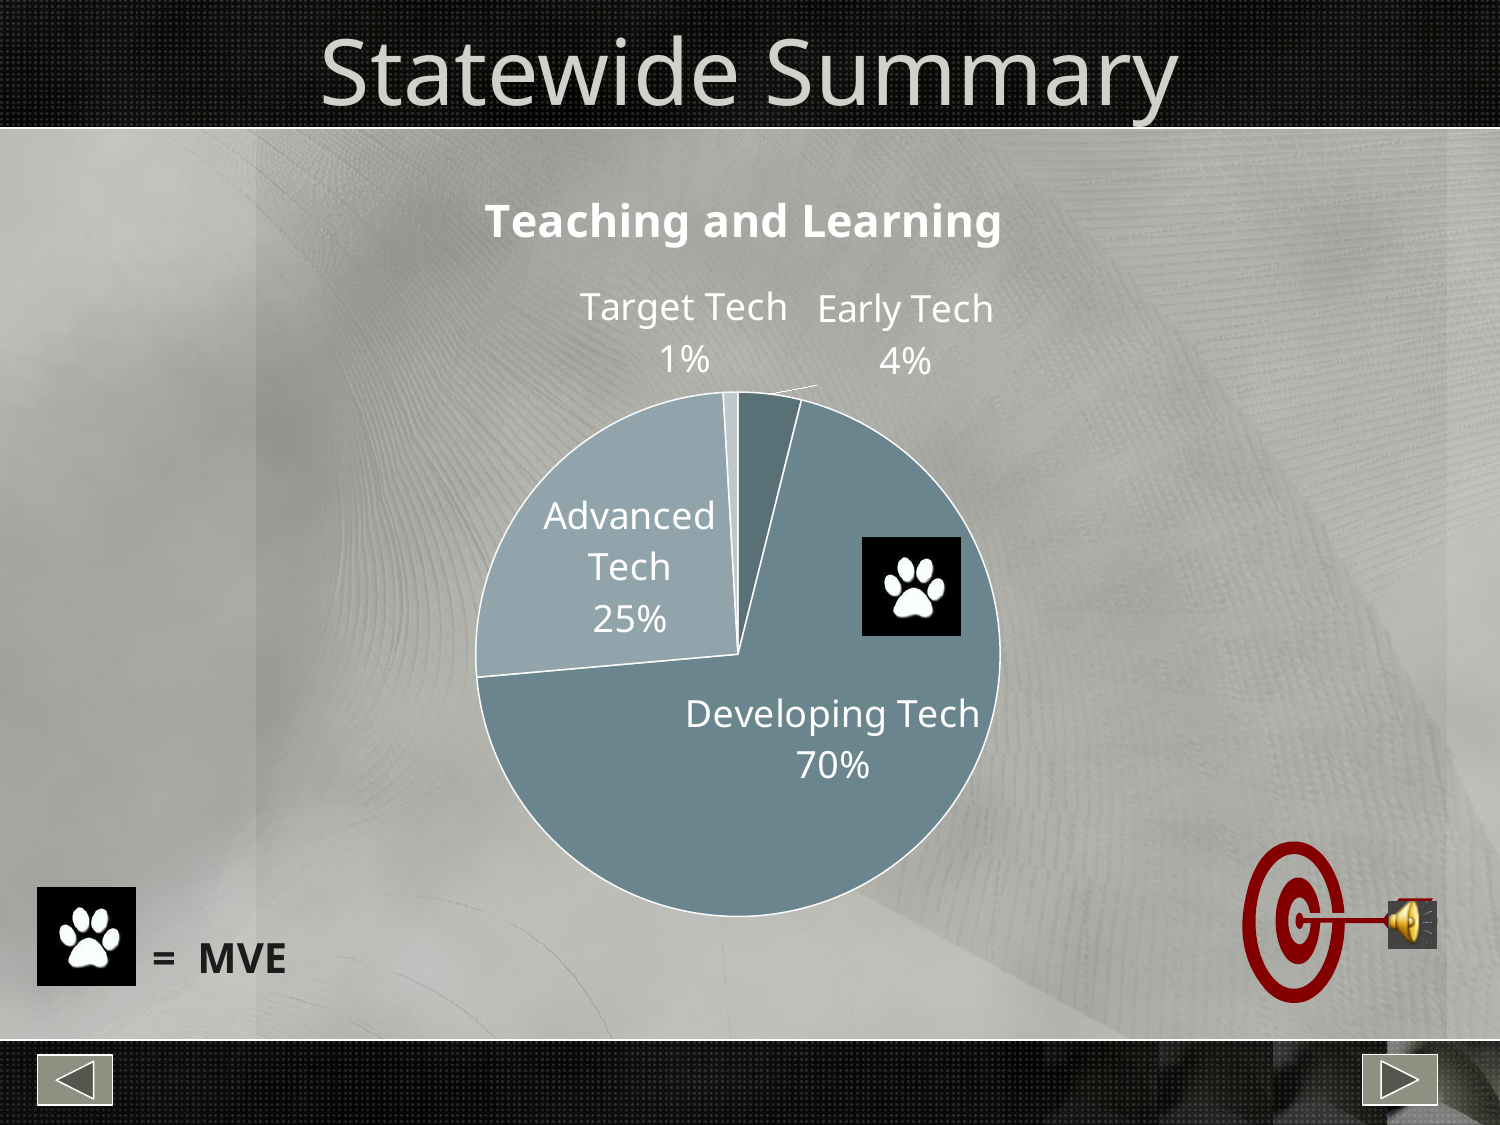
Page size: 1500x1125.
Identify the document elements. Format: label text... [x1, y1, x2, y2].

text_box [37, 1055, 113, 1106]
picture [0, 0, 1500, 1125]
chart [49, 149, 1438, 1006]
text_box [1362, 1054, 1438, 1105]
title Statewide Summary [74, 0, 1426, 138]
